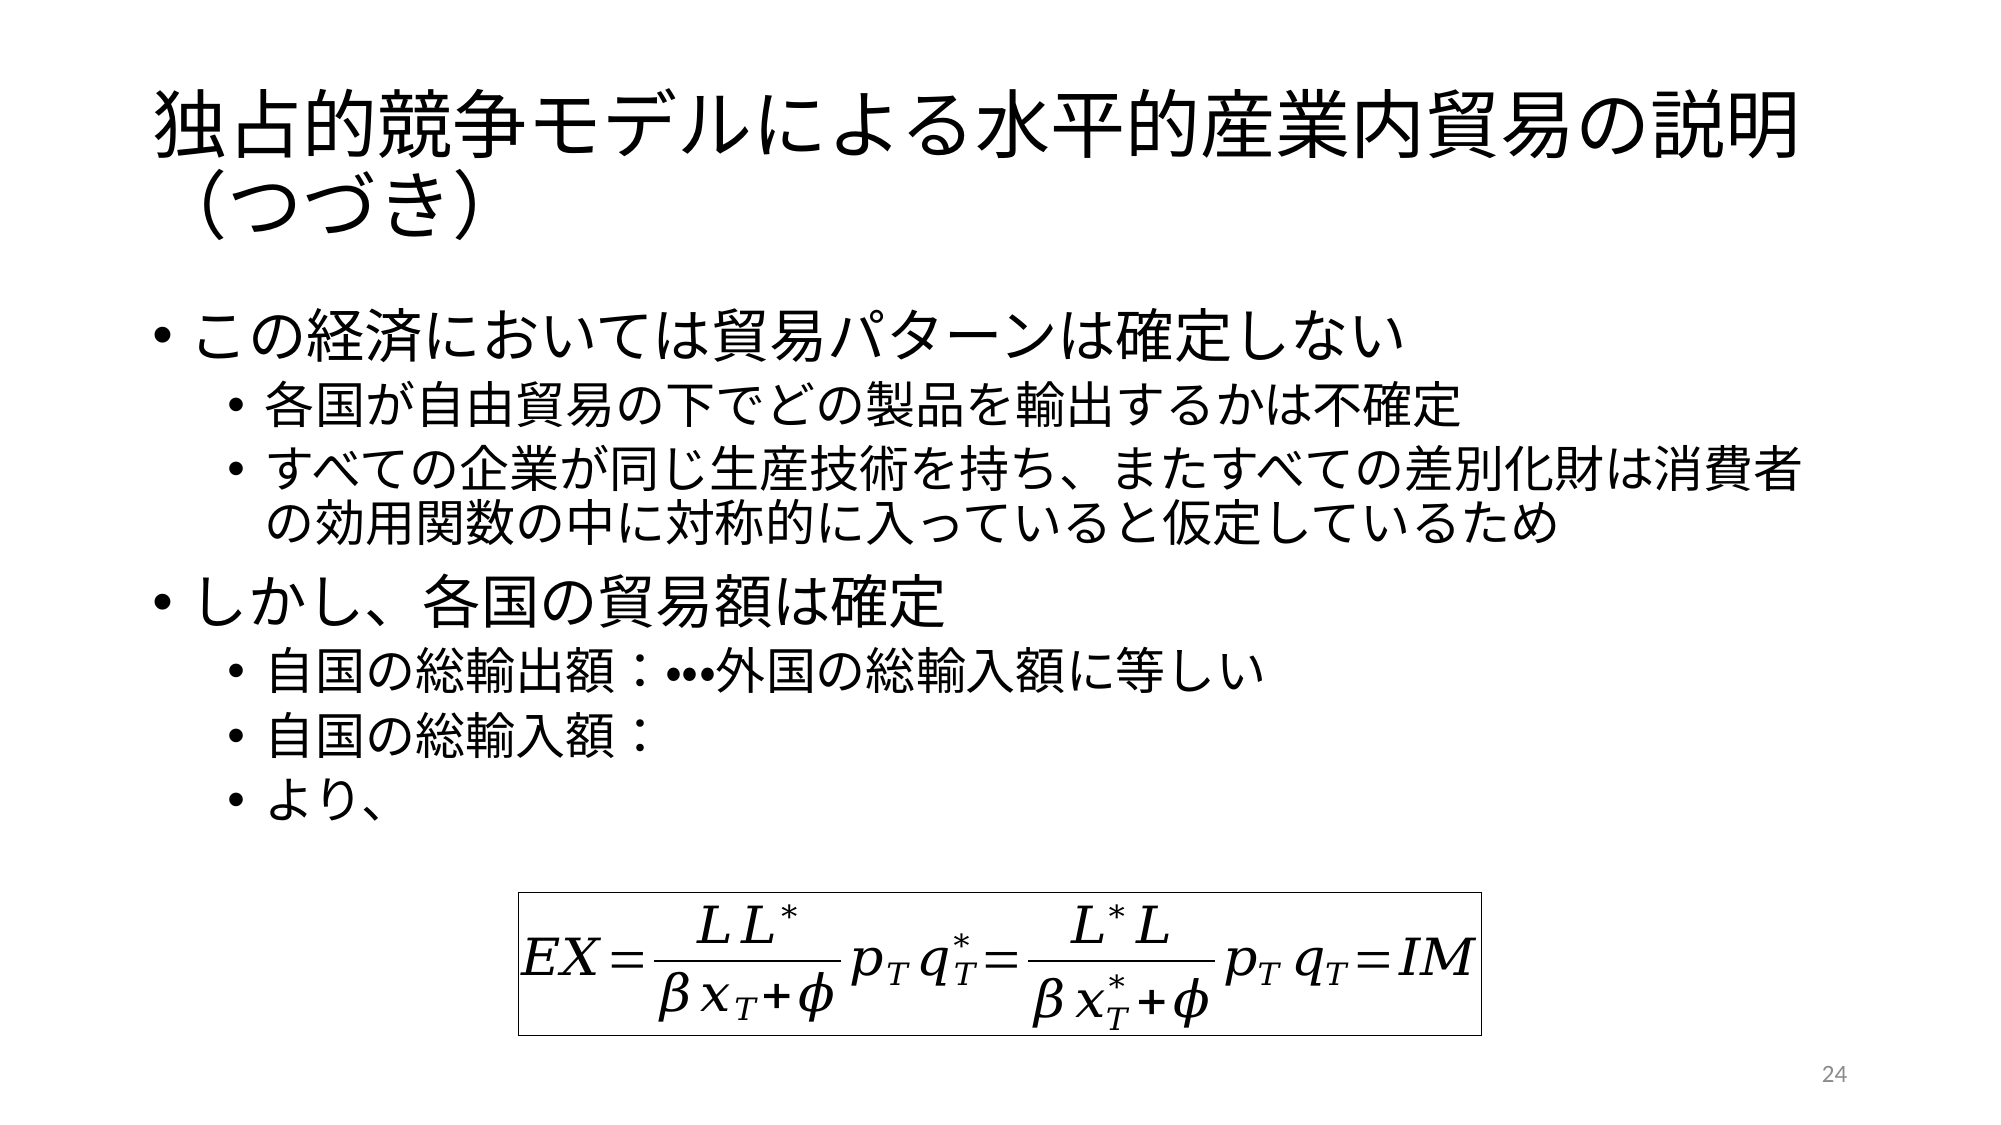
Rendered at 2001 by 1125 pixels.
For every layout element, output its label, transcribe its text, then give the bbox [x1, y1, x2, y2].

title 独占的競争モデルによる水平的産業内貿易の説明（つづき） [137, 59, 1863, 278]
slide_number 24 [1412, 1042, 1863, 1103]
